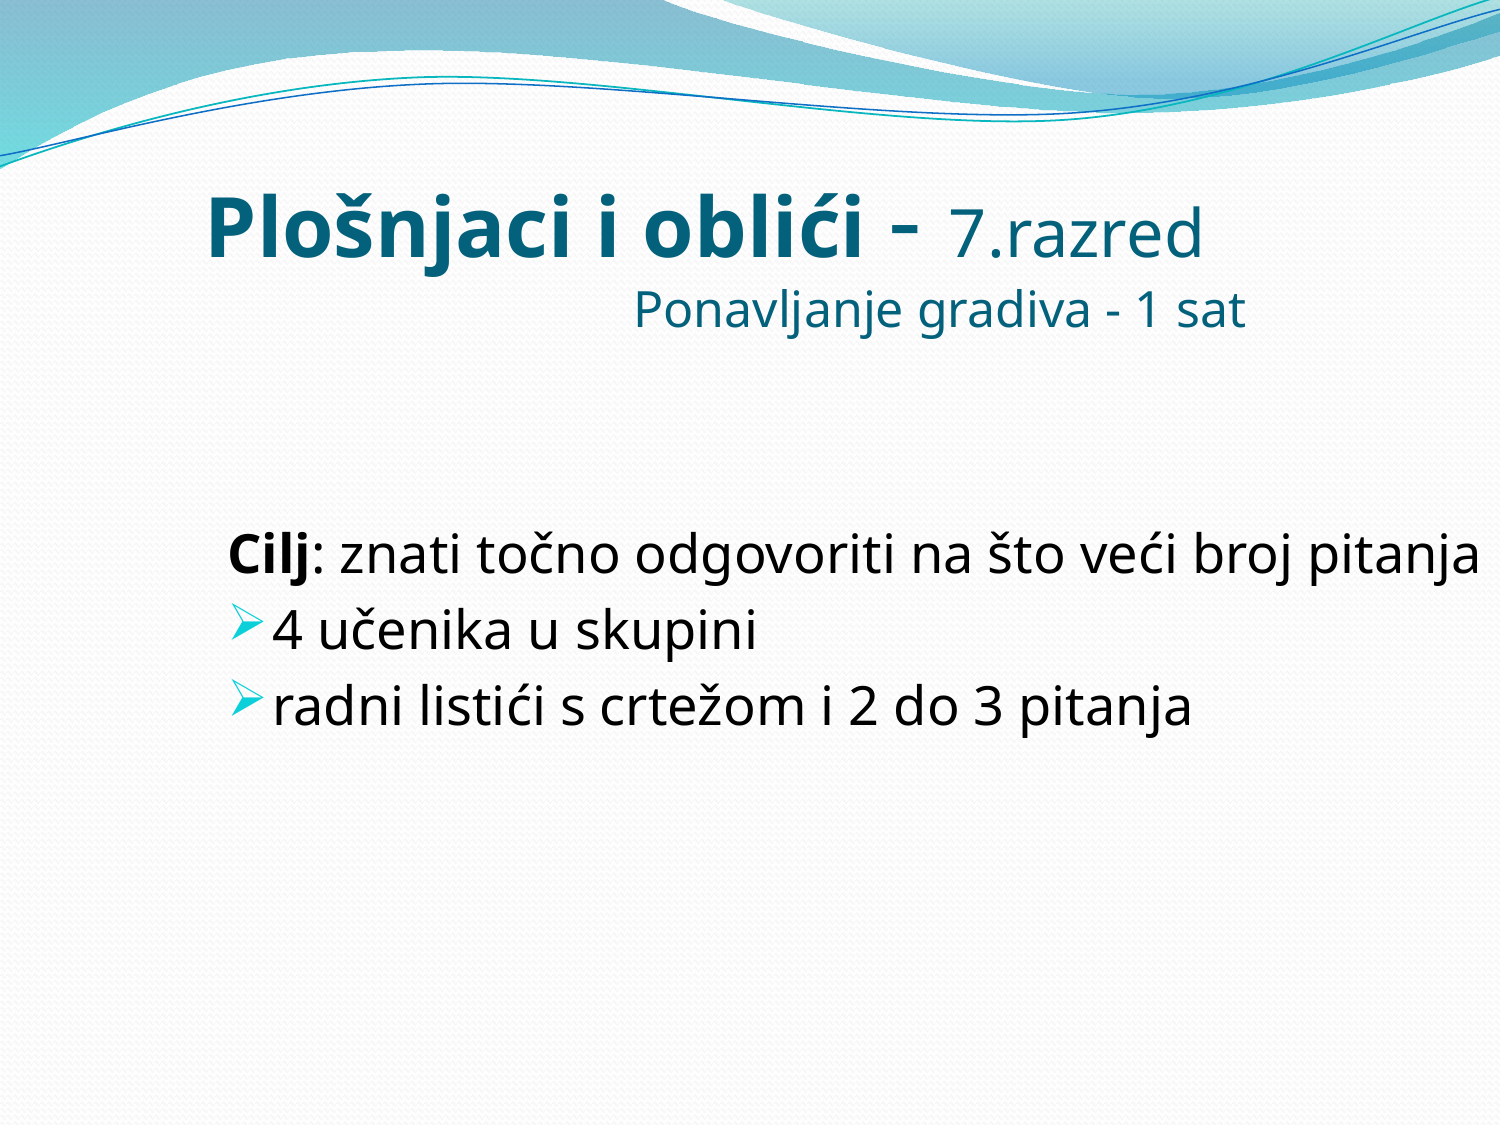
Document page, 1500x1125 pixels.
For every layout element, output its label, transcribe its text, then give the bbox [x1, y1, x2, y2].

list Cilj: znati točno odgovoriti na što veći broj pitanja 4 učenika u skupini radni listići s crtežom i 2 do 3 pitanja [212, 512, 1500, 1125]
title Plošnjaci i oblići - 7.razred Ponavljanje gradiva - 1 sat [183, 31, 1446, 338]
